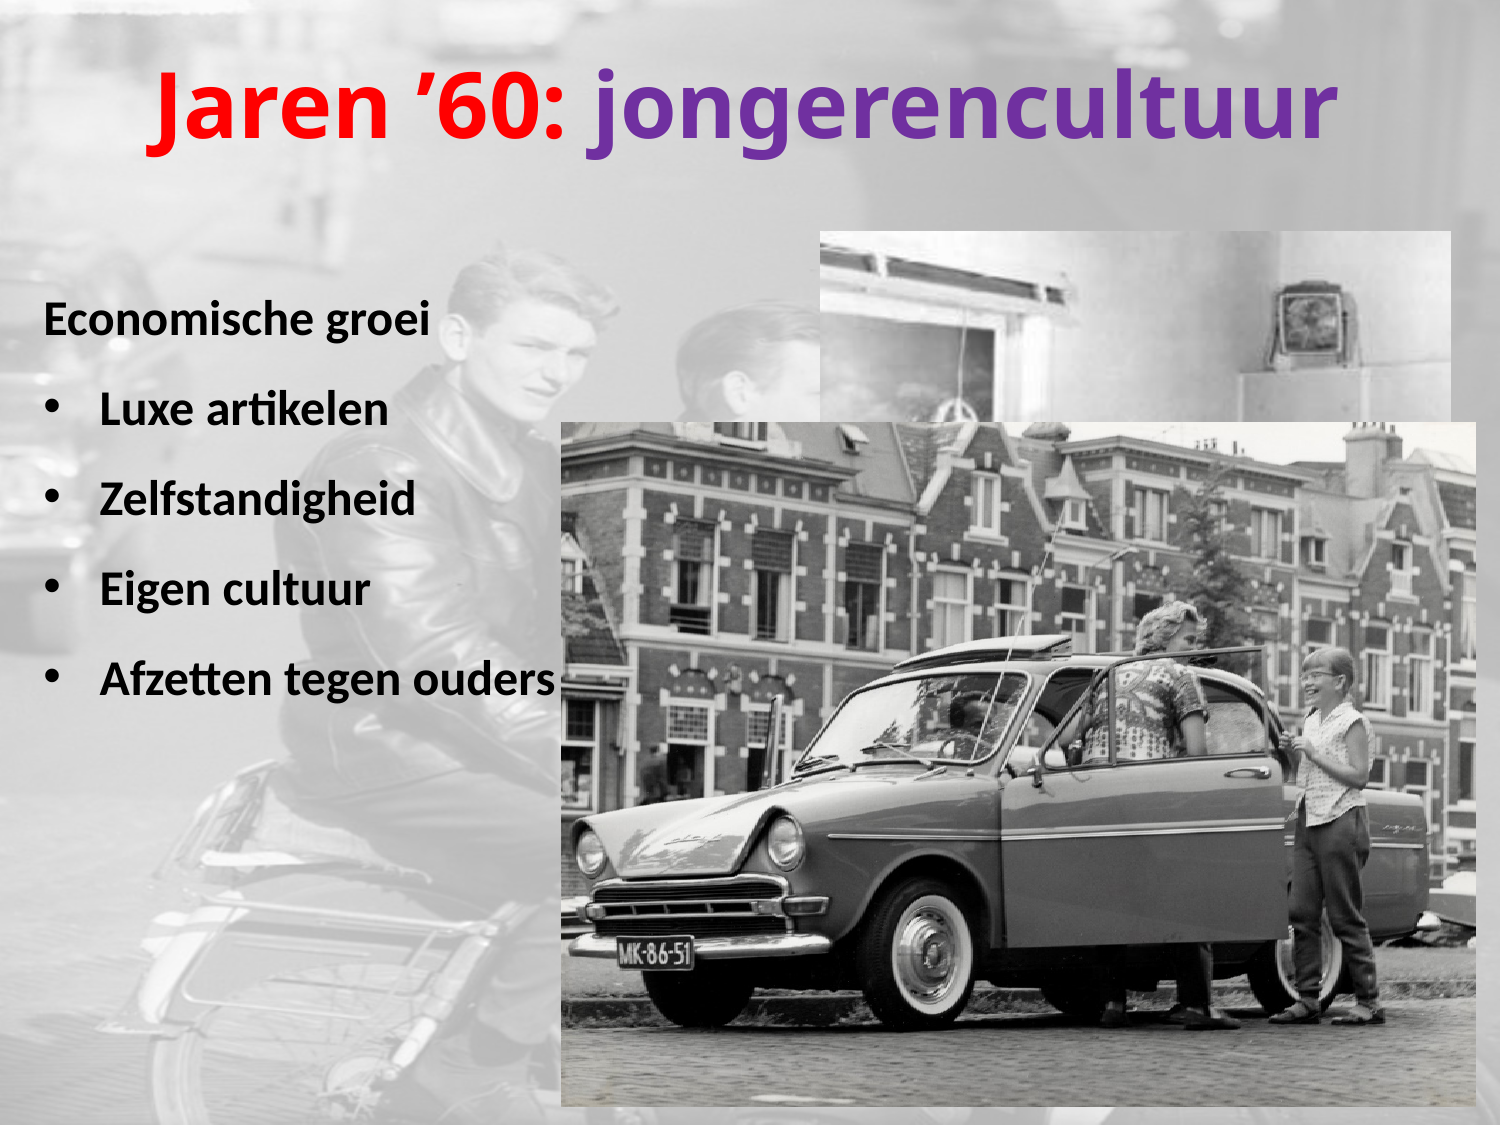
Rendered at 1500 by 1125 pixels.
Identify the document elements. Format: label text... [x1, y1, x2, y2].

title Jaren ’60: jongerencultuur [71, 7, 1424, 197]
text_box Economische groei Luxe artikelen Zelfstandigheid Eigen cultuur Afzetten tegen ouders [28, 247, 815, 713]
picture [560, 231, 1476, 1107]
